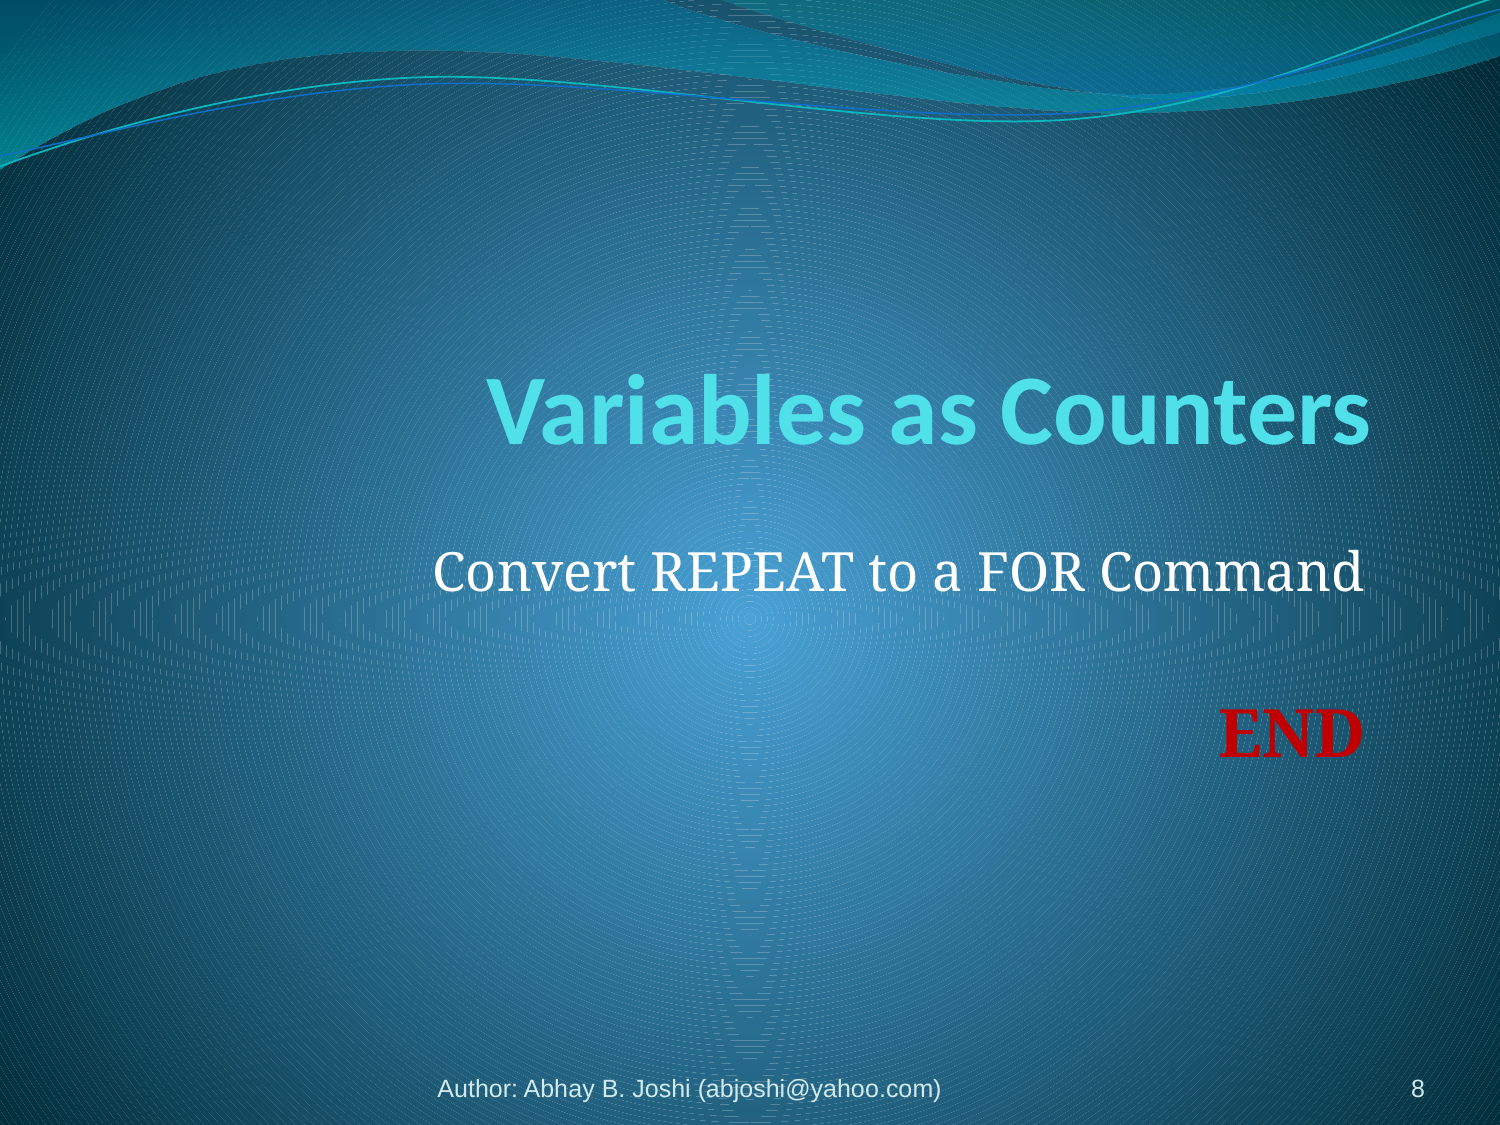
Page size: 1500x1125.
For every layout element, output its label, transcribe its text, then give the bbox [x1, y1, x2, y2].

title Variables as Counters [87, 224, 1376, 525]
footer Author: Abhay B. Joshi (abjoshi@yahoo.com) [437, 1042, 988, 1103]
subtitle Convert REPEAT to a FOR Command END [87, 529, 1376, 818]
slide_number 8 [1299, 1042, 1425, 1103]
